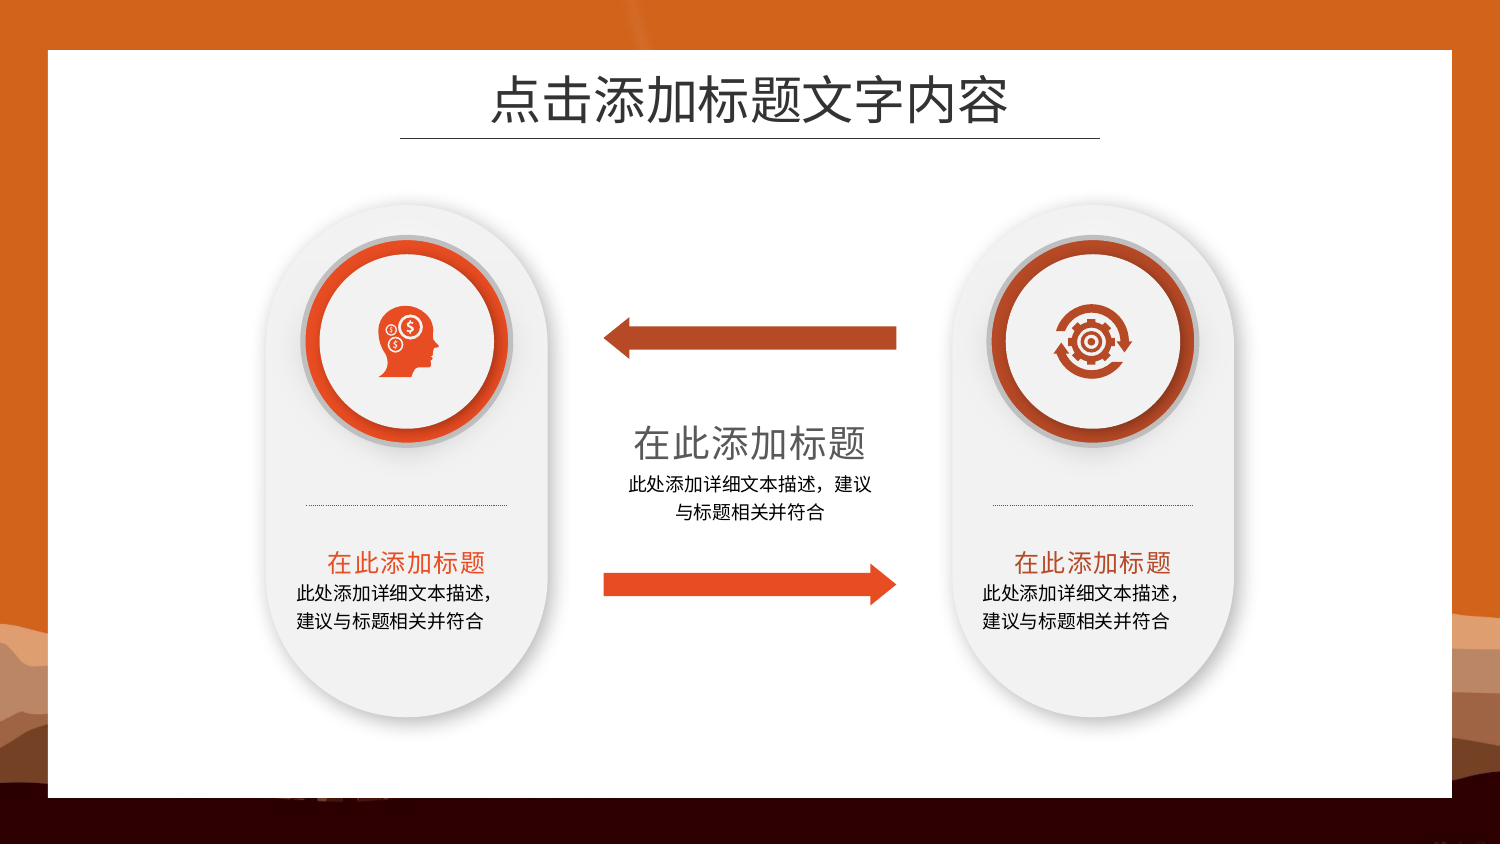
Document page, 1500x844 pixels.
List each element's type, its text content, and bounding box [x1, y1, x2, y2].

picture [0, 0, 1500, 844]
text_box [965, 638, 1221, 719]
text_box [262, 539, 552, 638]
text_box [1053, 304, 1133, 379]
text_box [602, 561, 898, 608]
text_box 点击添加标题文字内容 [472, 60, 1028, 138]
text_box [601, 314, 898, 362]
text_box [610, 412, 890, 529]
text_box [264, 485, 549, 539]
text_box [951, 485, 1236, 539]
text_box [948, 539, 1238, 638]
text_box [278, 638, 535, 719]
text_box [949, 198, 1237, 485]
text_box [263, 198, 551, 485]
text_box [378, 305, 442, 378]
